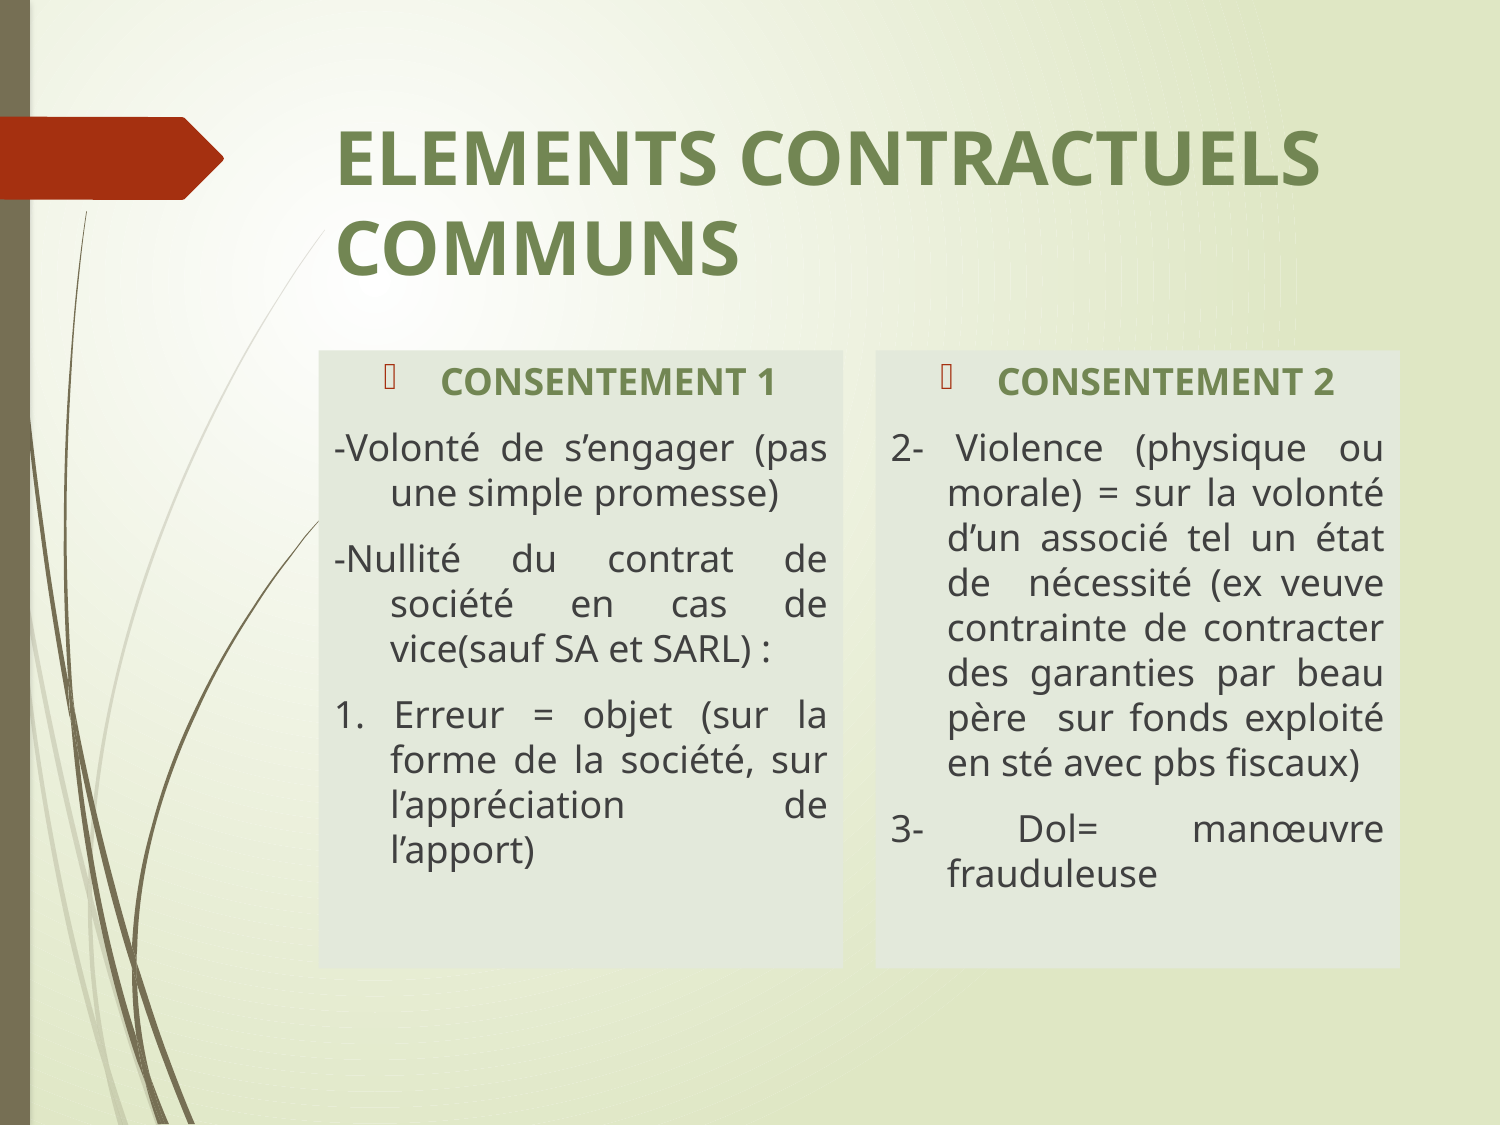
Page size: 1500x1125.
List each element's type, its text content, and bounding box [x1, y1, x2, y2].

title ELEMENTS CONTRACTUELS COMMUNS [319, 102, 1400, 313]
list CONSENTEMENT 1 -Volonté de s’engager (pas une simple promesse) -Nullité du contrat de société en cas de vice(sauf SA et SARL) : 1. Erreur = objet (sur la forme de la société, sur l’appréciation de l’apport) [318, 350, 844, 969]
list CONSENTEMENT 2 2- Violence (physique ou morale) = sur la volonté d’un associé tel un état de nécessité (ex veuve contrainte de contracter des garanties par beau père sur fonds exploité en sté avec pbs fiscaux) 3- Dol= manœuvre frauduleuse [875, 350, 1400, 969]
